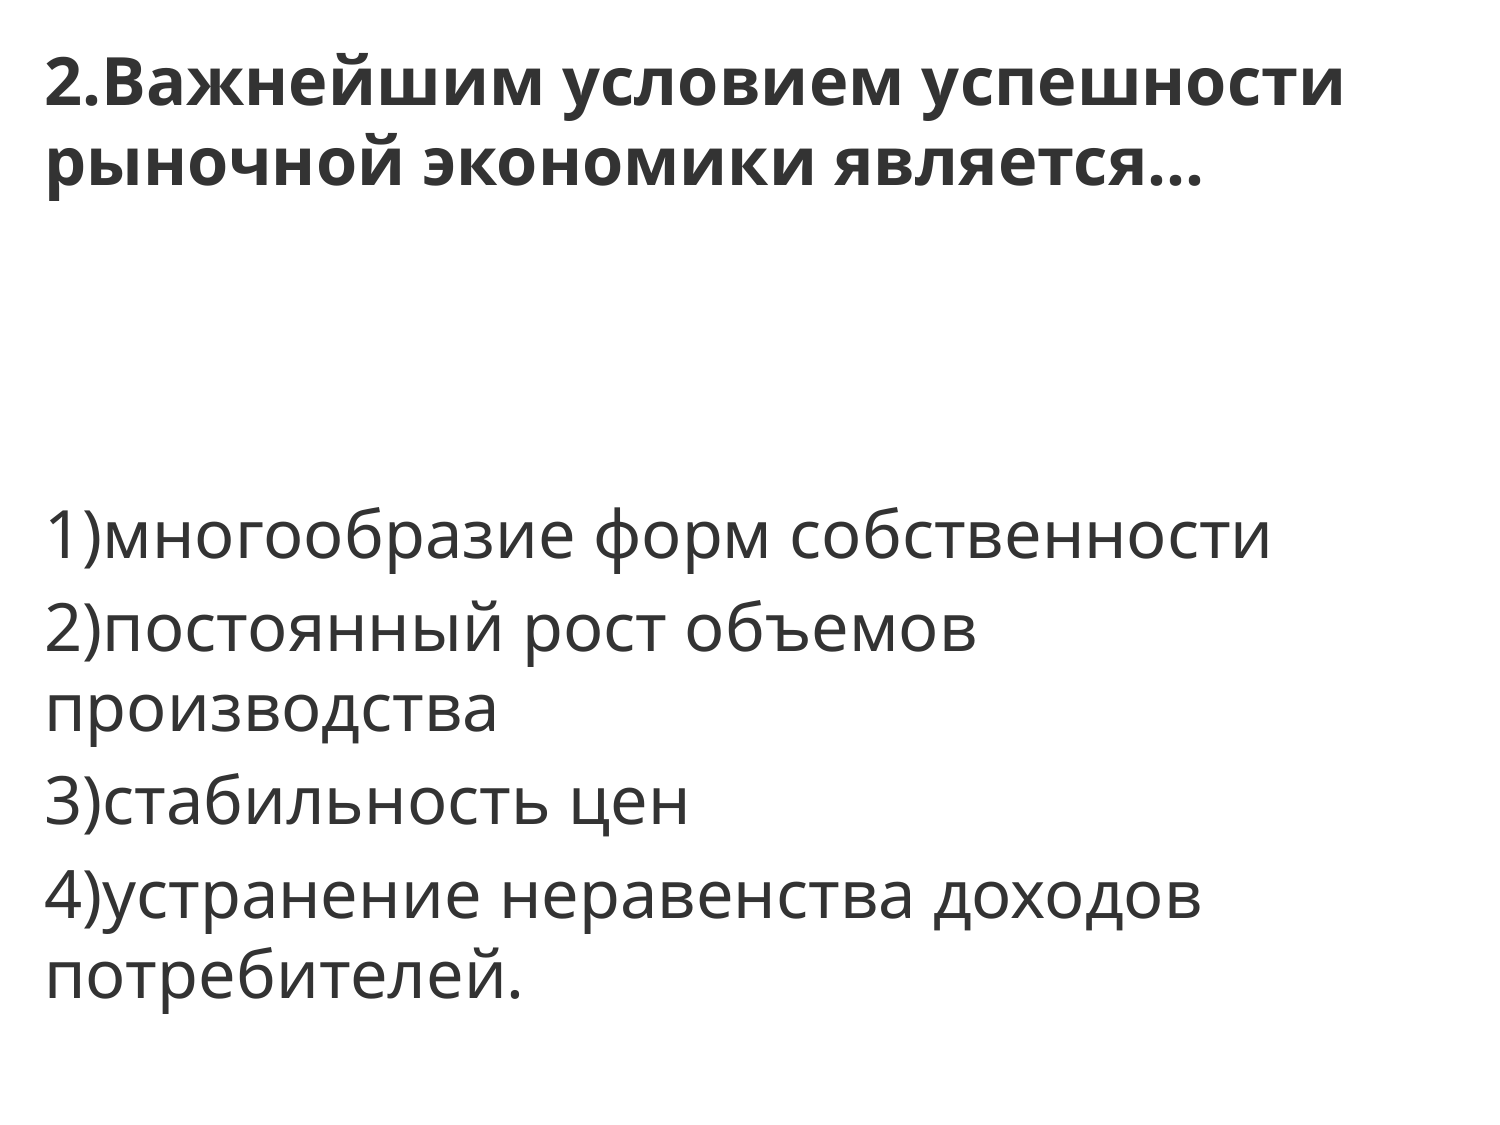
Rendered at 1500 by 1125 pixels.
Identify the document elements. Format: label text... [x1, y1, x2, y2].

list 2.Важнейшим условием успешности рыночной экономики является… 1)многообразие форм собственности 2)постоянный рост объемов производства 3)стабильность цен 4)устранение неравенства доходов потребителей. [29, 30, 1459, 1083]
